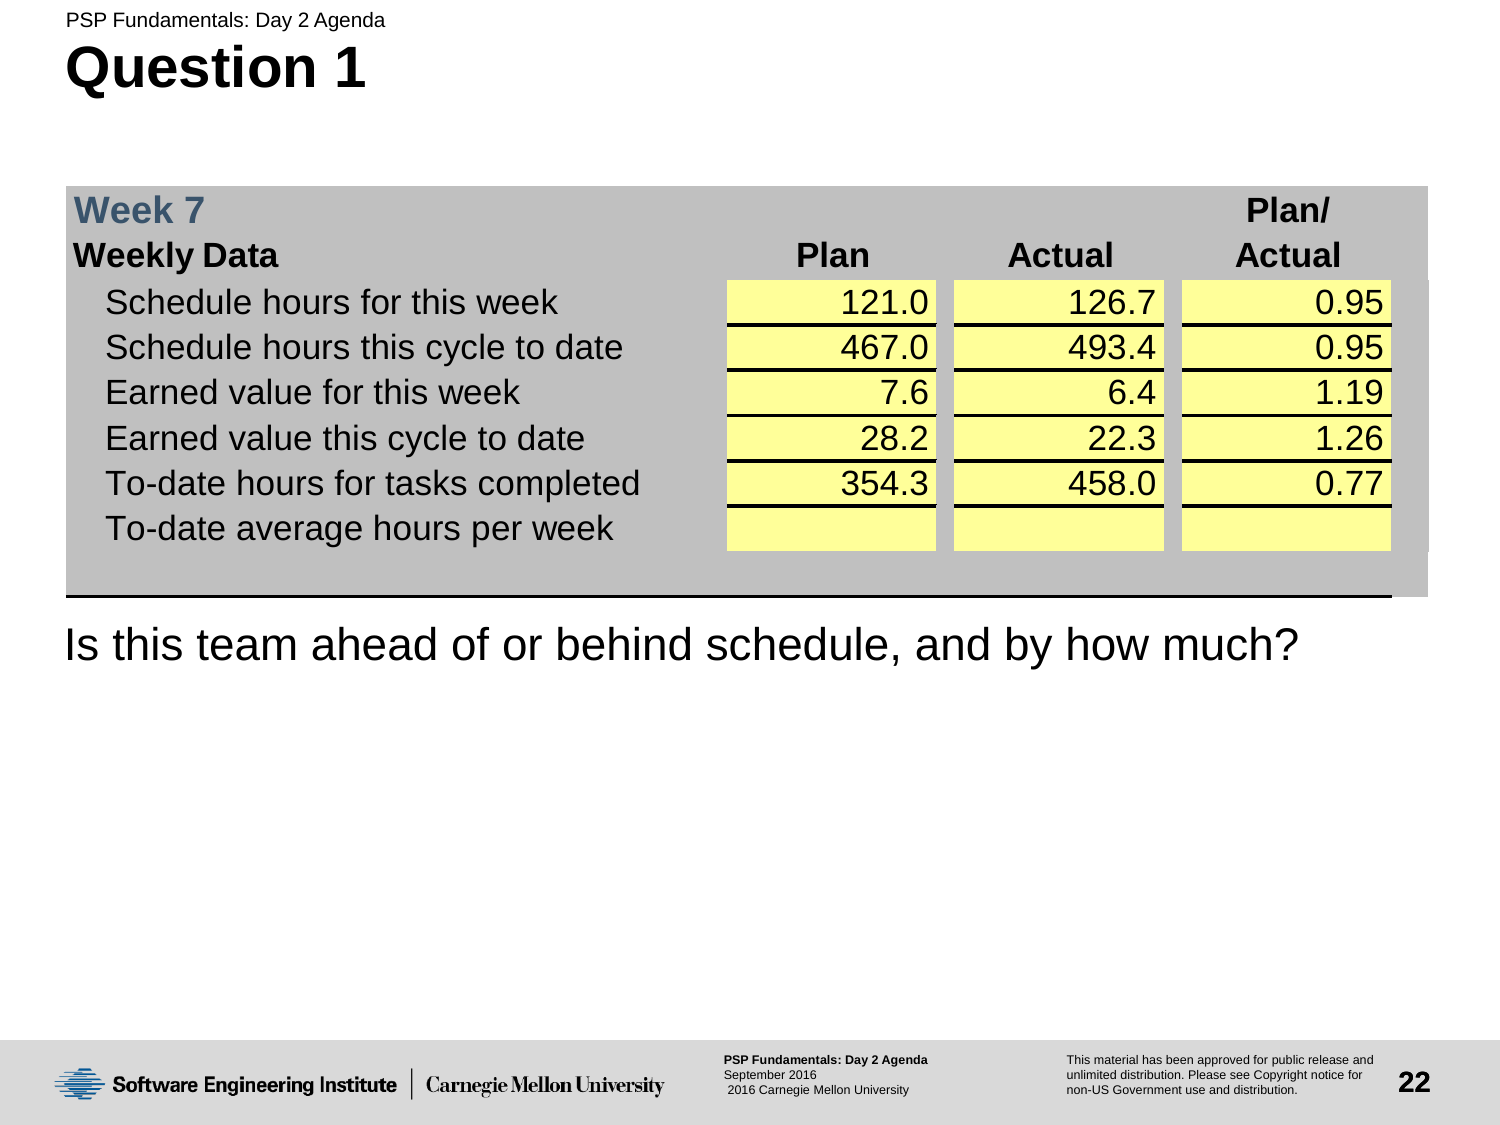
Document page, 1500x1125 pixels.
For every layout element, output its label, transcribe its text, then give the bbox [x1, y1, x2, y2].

title Question 1 [65, 37, 1430, 148]
list Is this team ahead of or behind schedule, and by how much? [63, 614, 1451, 903]
picture [63, 184, 1430, 599]
picture [46, 1061, 673, 1104]
